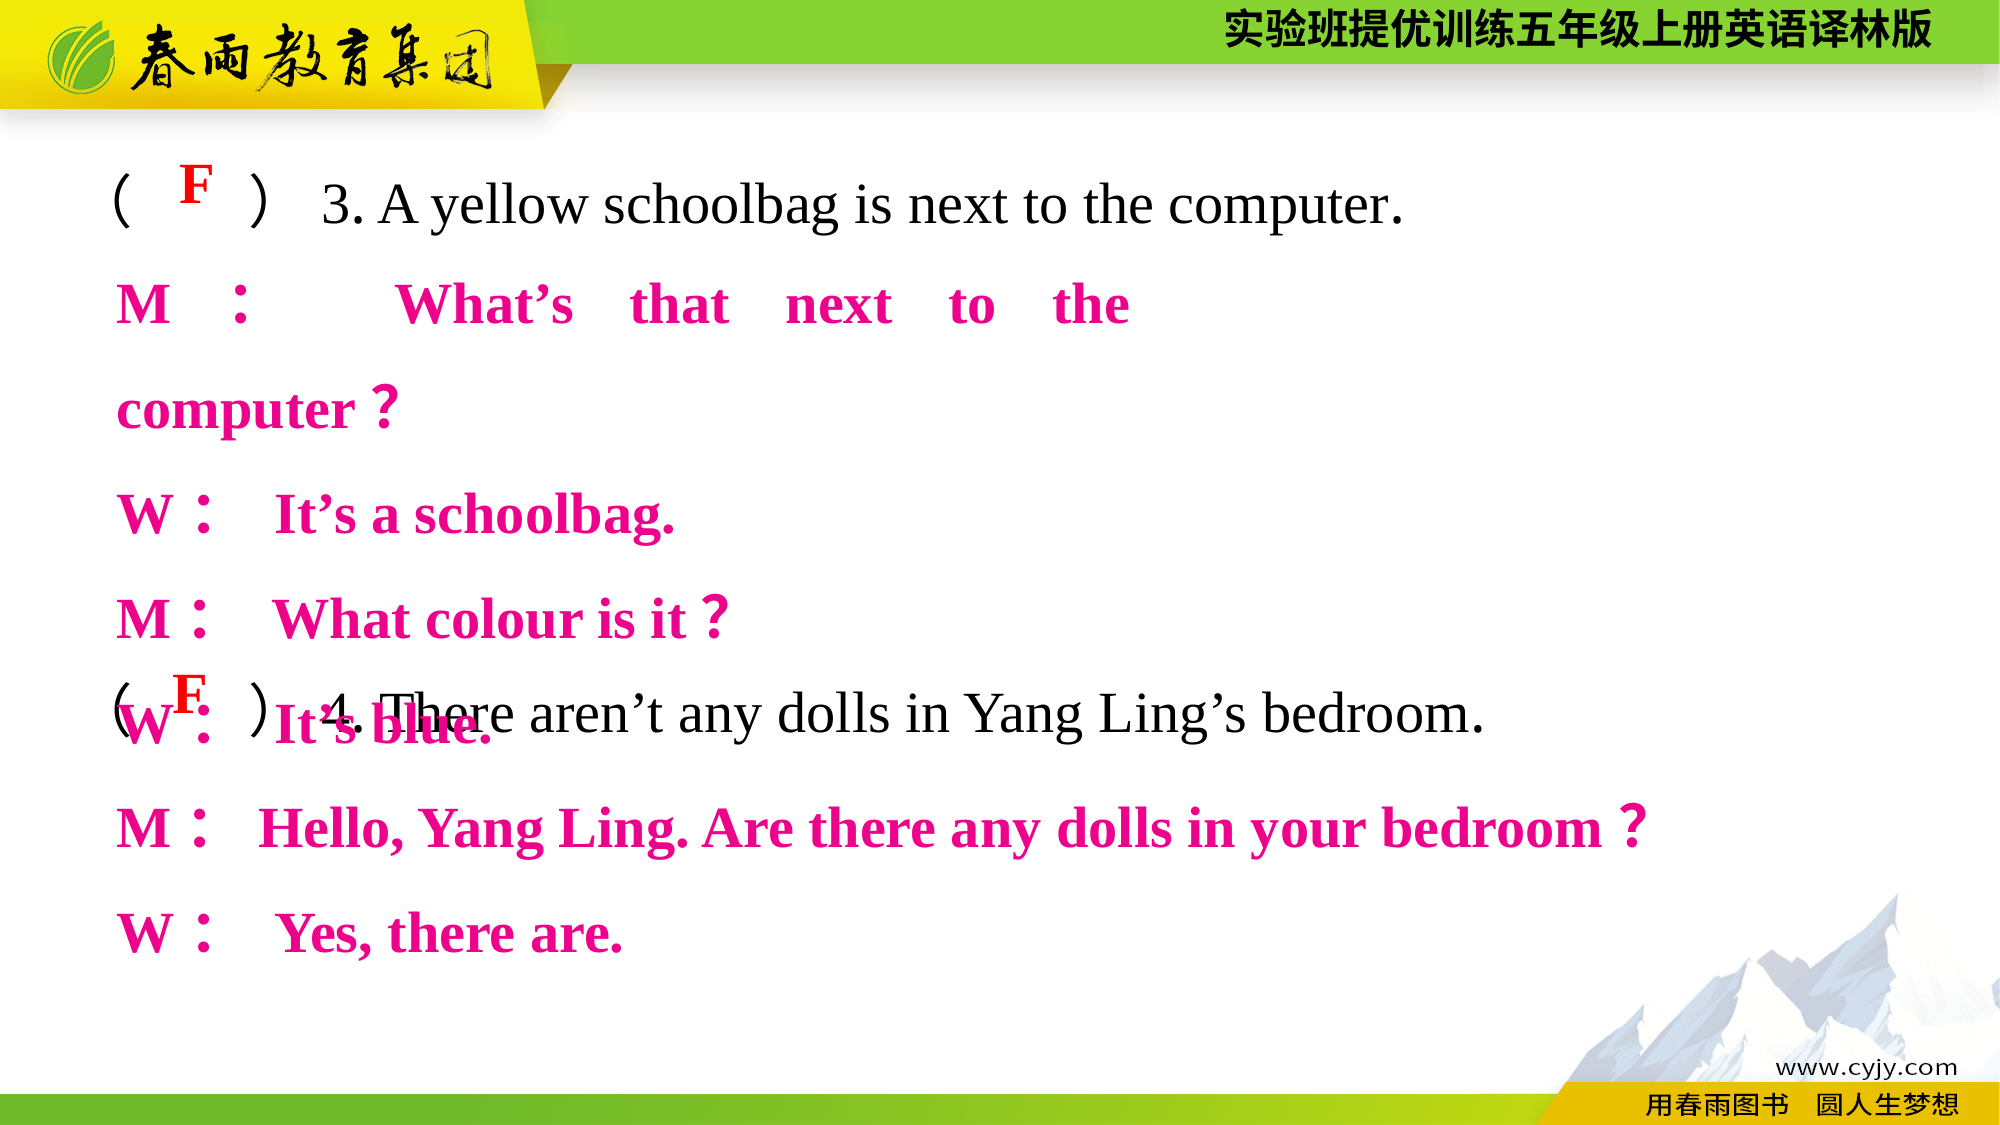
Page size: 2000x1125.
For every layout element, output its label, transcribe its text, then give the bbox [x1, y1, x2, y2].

text_box M： What’s that next to the computer？ W： It’s a schoolbag. M： What colour is it？ W： It’s blue. [102, 223, 1146, 747]
text_box F [157, 647, 224, 733]
picture [0, 0, 2000, 1125]
text_box F [164, 137, 230, 223]
text_box M：Hello, Yang Ling. Are there any dolls in your bedroom？ W： Yes, there are. [102, 747, 1804, 972]
list （ ）3. A yellow schoolbag is next to the computer. （ ）4. There aren’t any dolls in Yang Ling’s bedroom. [59, 122, 1944, 759]
